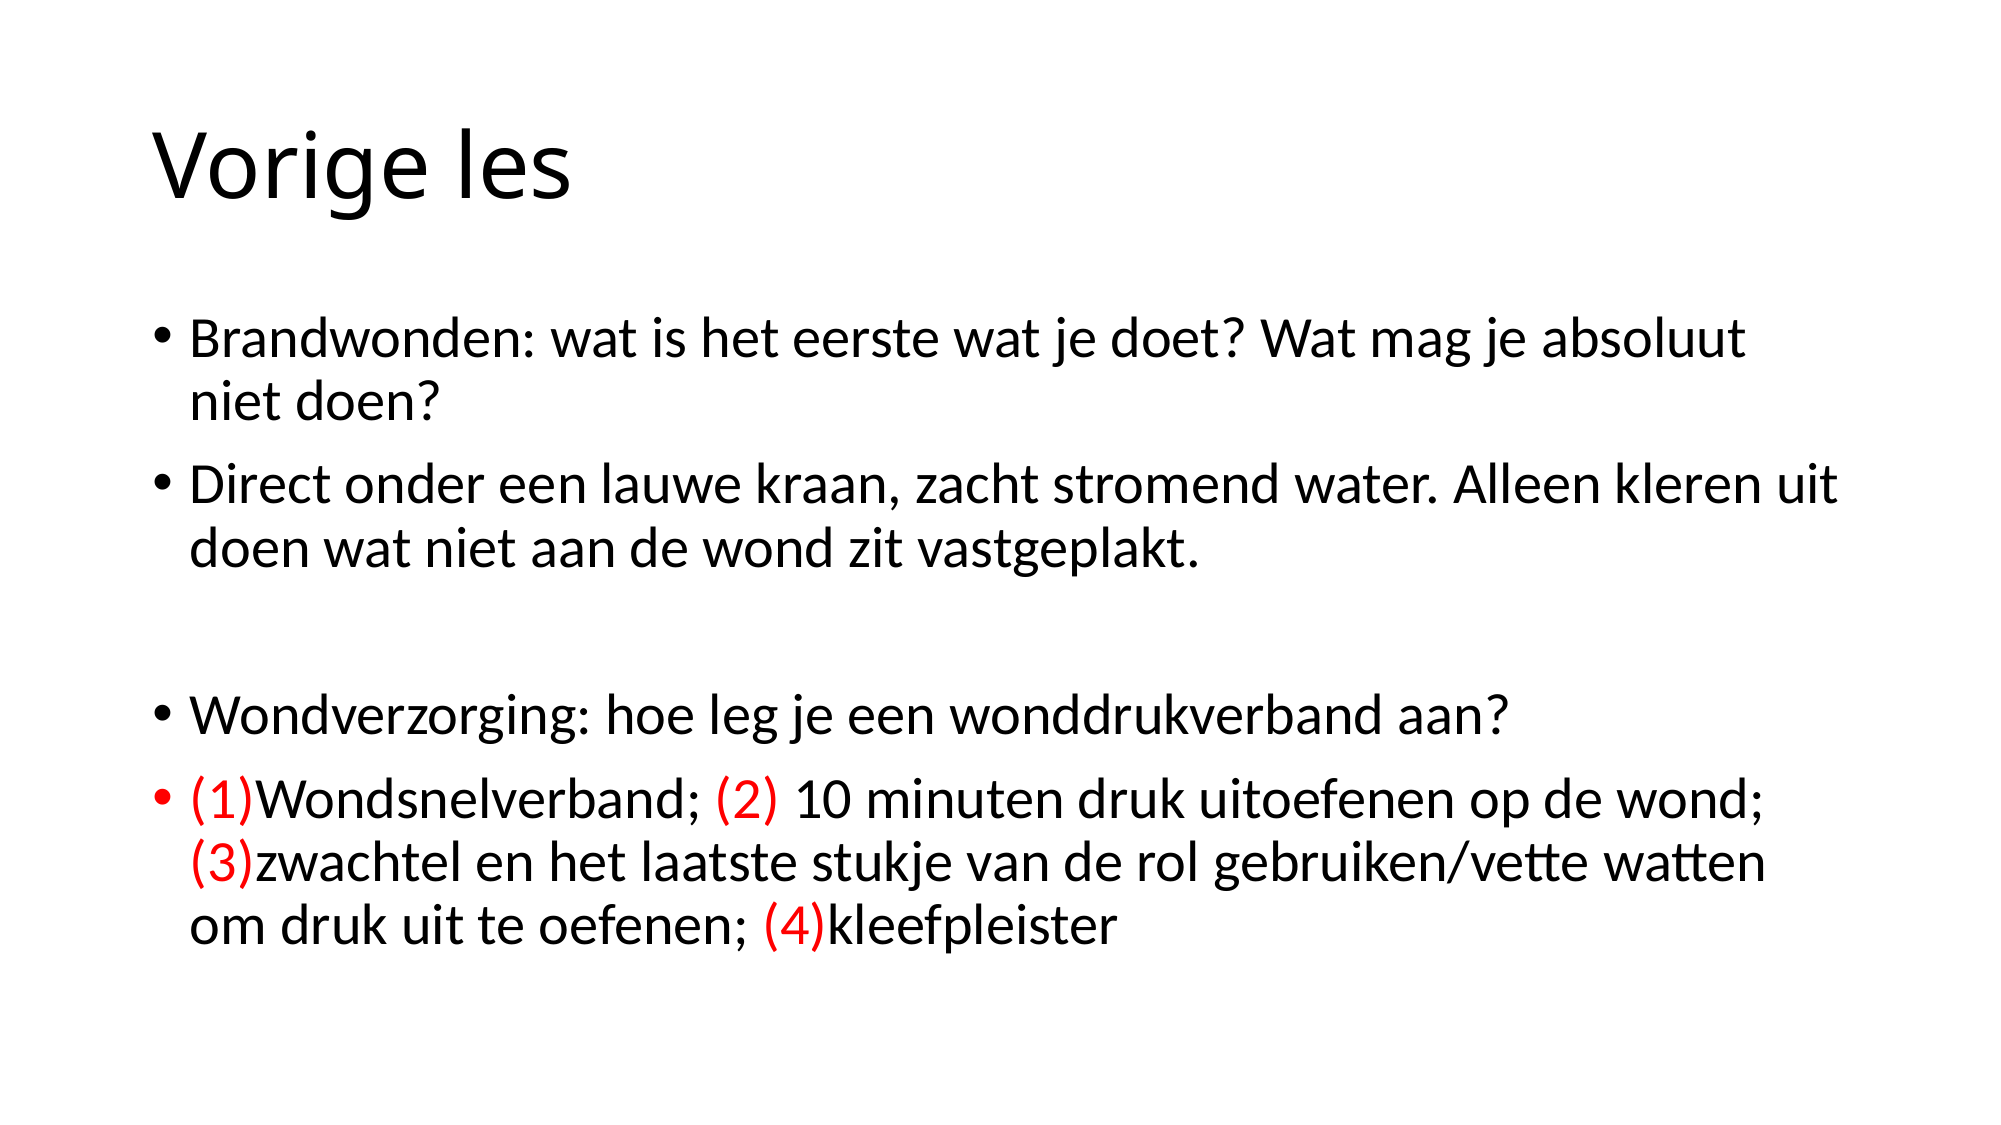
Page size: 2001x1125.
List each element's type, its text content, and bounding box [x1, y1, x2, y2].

list Brandwonden: wat is het eerste wat je doet? Wat mag je absoluut niet doen? Direct onder een lauwe kraan, zacht stromend water. Alleen kleren uit doen wat niet aan de wond zit vastgeplakt. Wondverzorging: hoe leg je een wonddrukverband aan? (1)Wondsnelverband; (2) 10 minuten druk uitoefenen op de wond; (3)zwachtel en het laatste stukje van de rol gebruiken/vette watten om druk uit te oefenen; (4)kleefpleister [137, 299, 1863, 1014]
title Vorige les [137, 59, 1863, 278]
